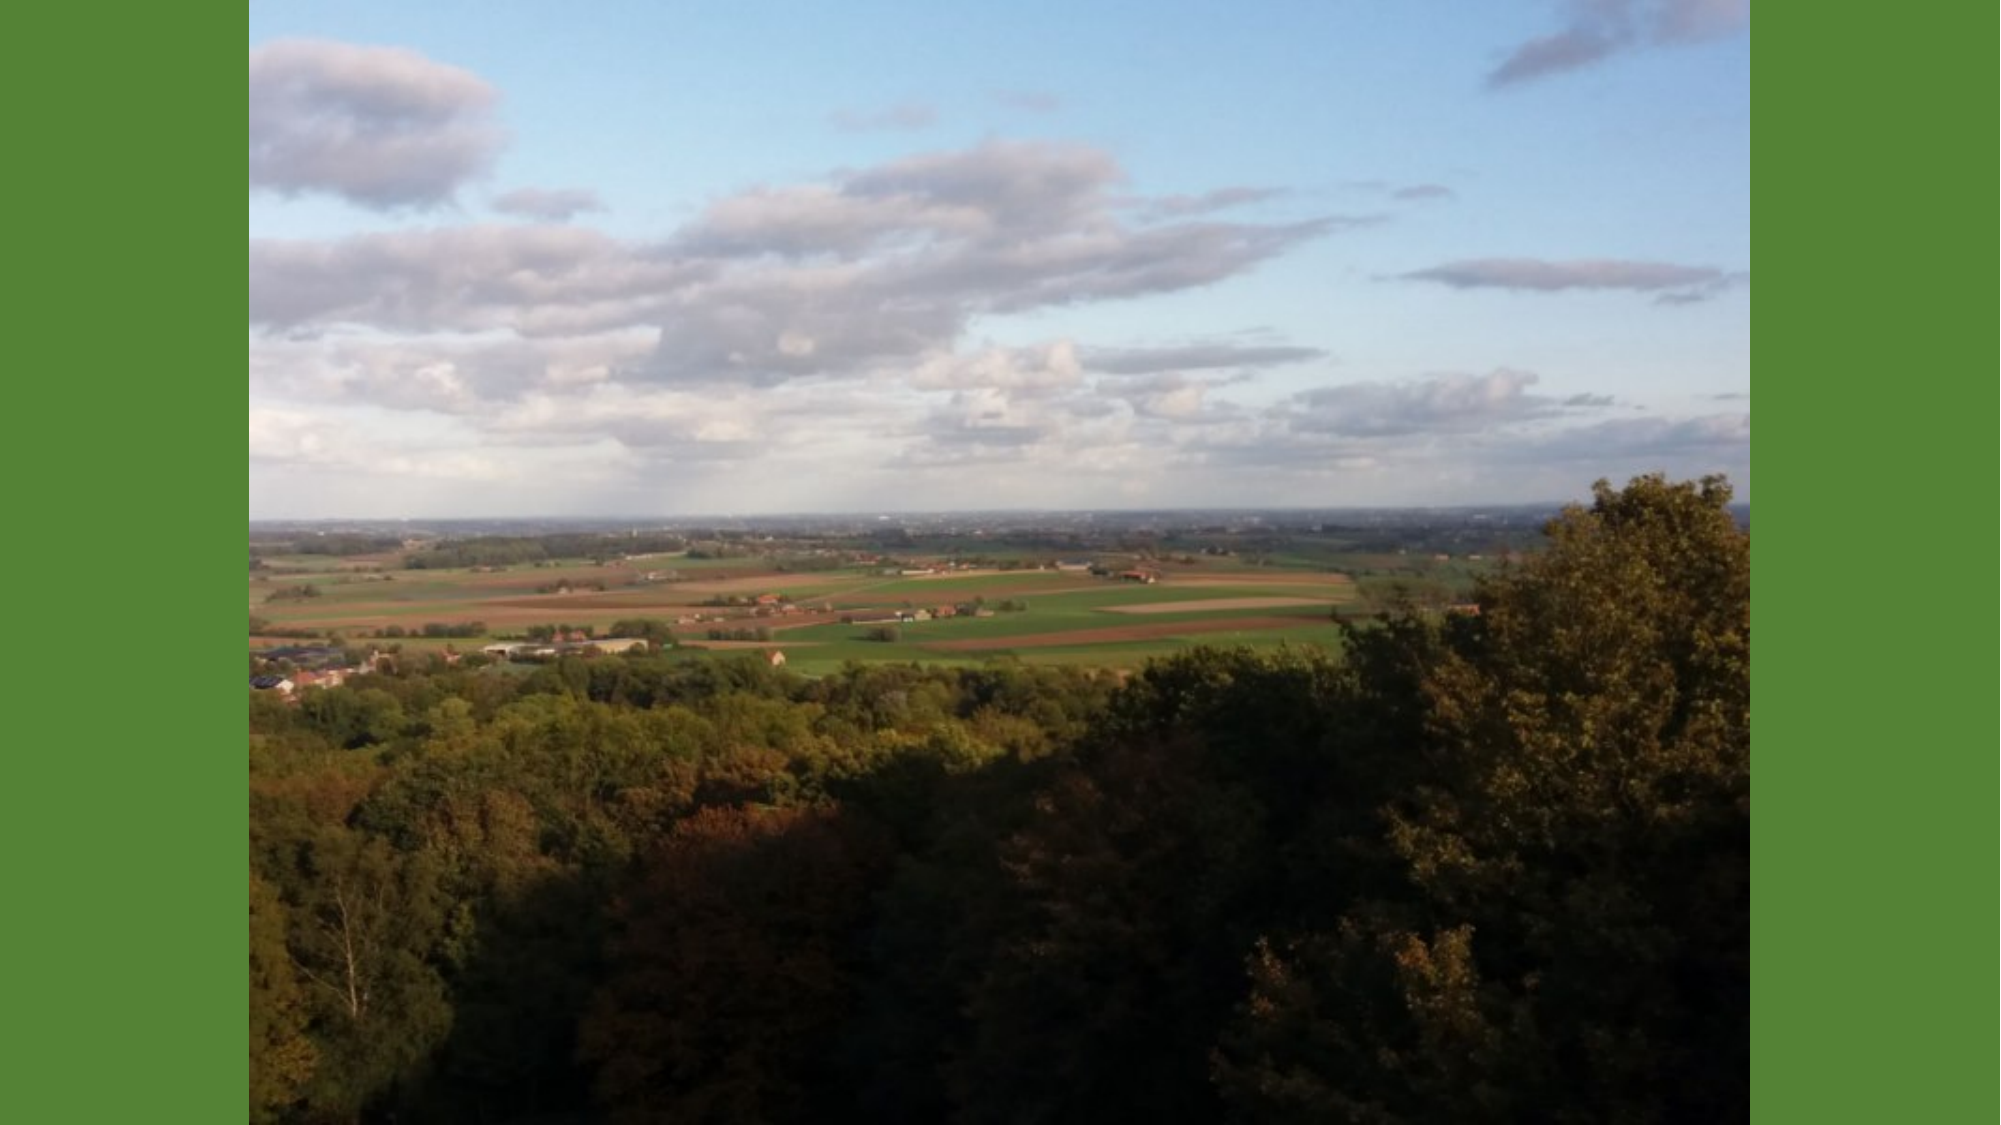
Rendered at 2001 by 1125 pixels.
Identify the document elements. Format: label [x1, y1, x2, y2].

picture [249, 0, 1750, 1125]
